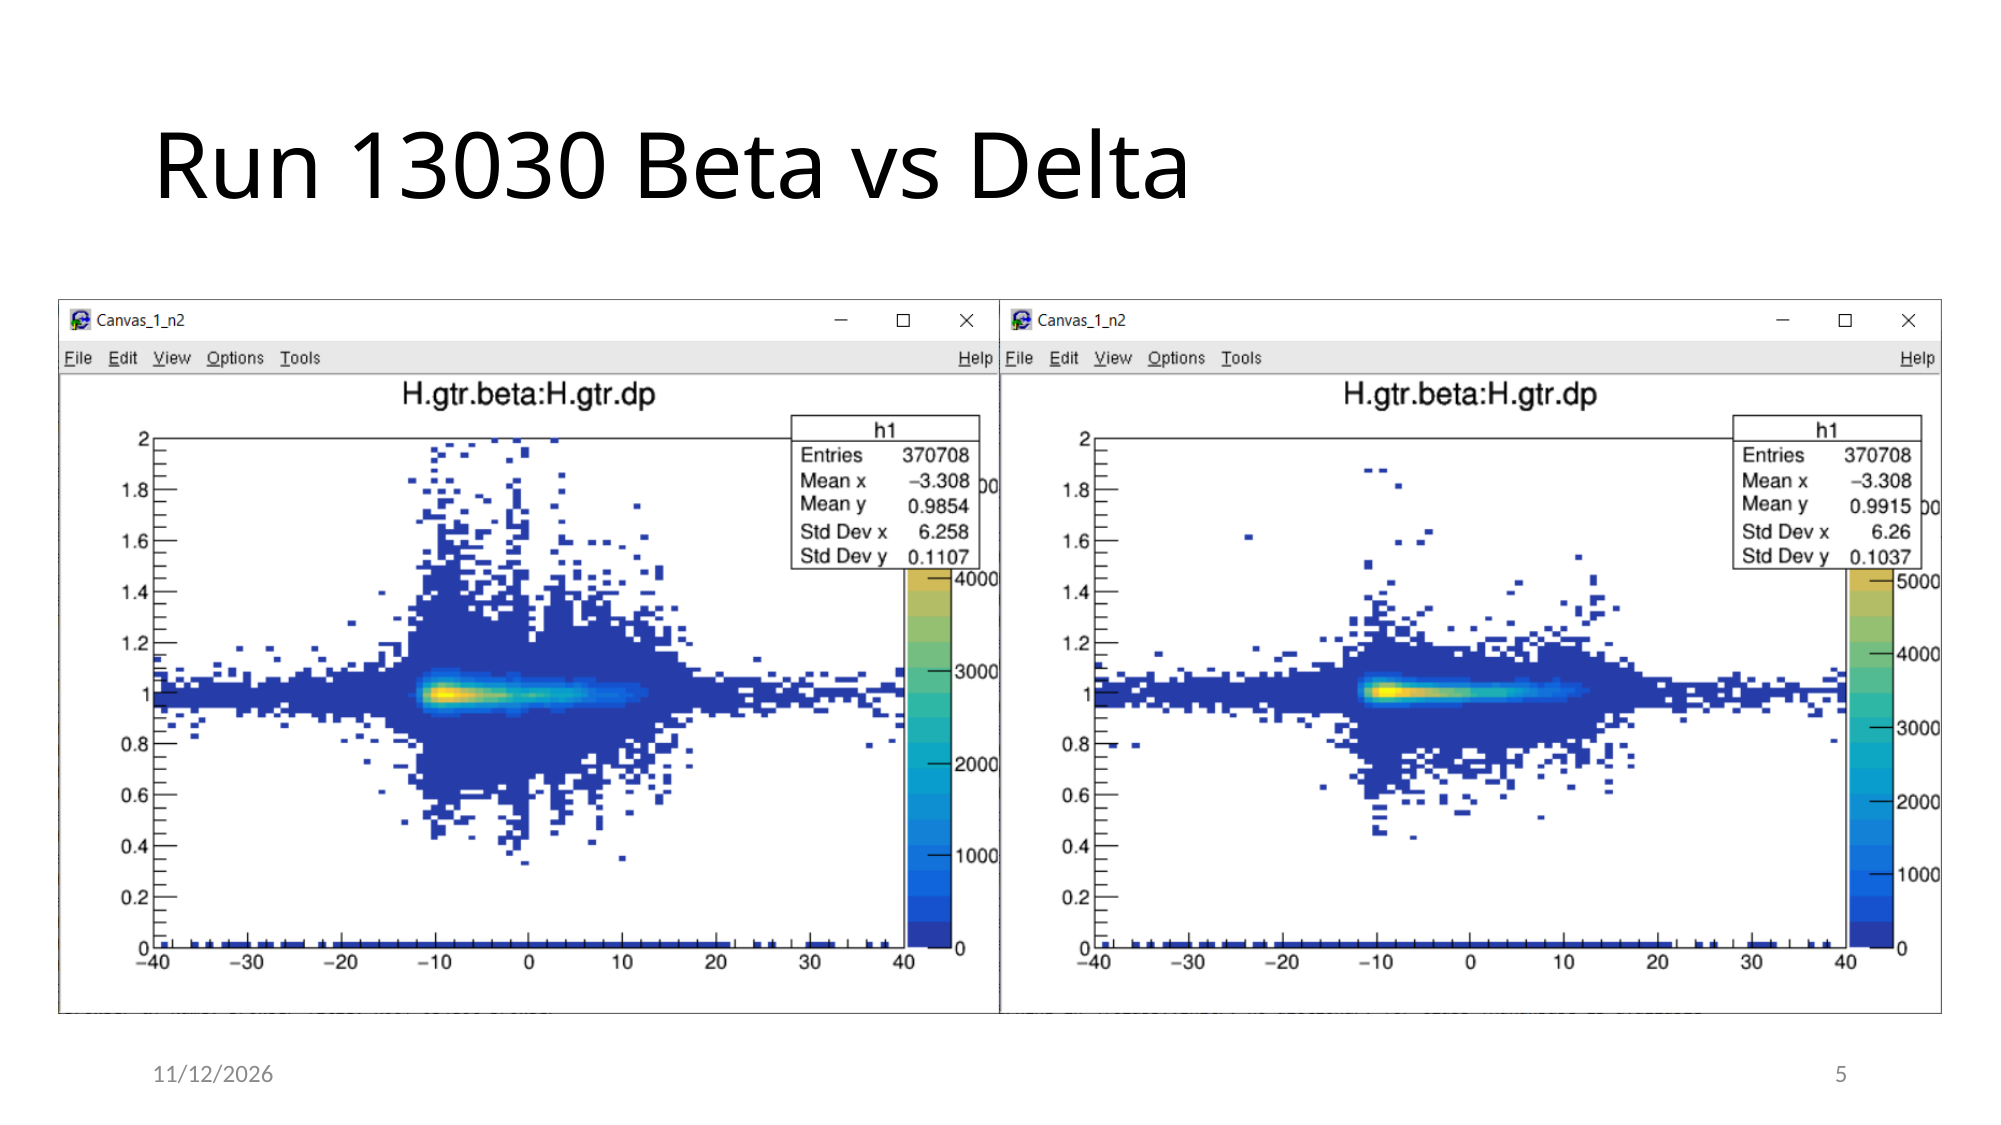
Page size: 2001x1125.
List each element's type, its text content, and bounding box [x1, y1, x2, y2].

slide_number 5 [1412, 1042, 1863, 1103]
title Run 13030 Beta vs Delta [137, 59, 1863, 278]
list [58, 299, 999, 1014]
picture [999, 299, 1942, 1014]
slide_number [137, 1042, 588, 1103]
